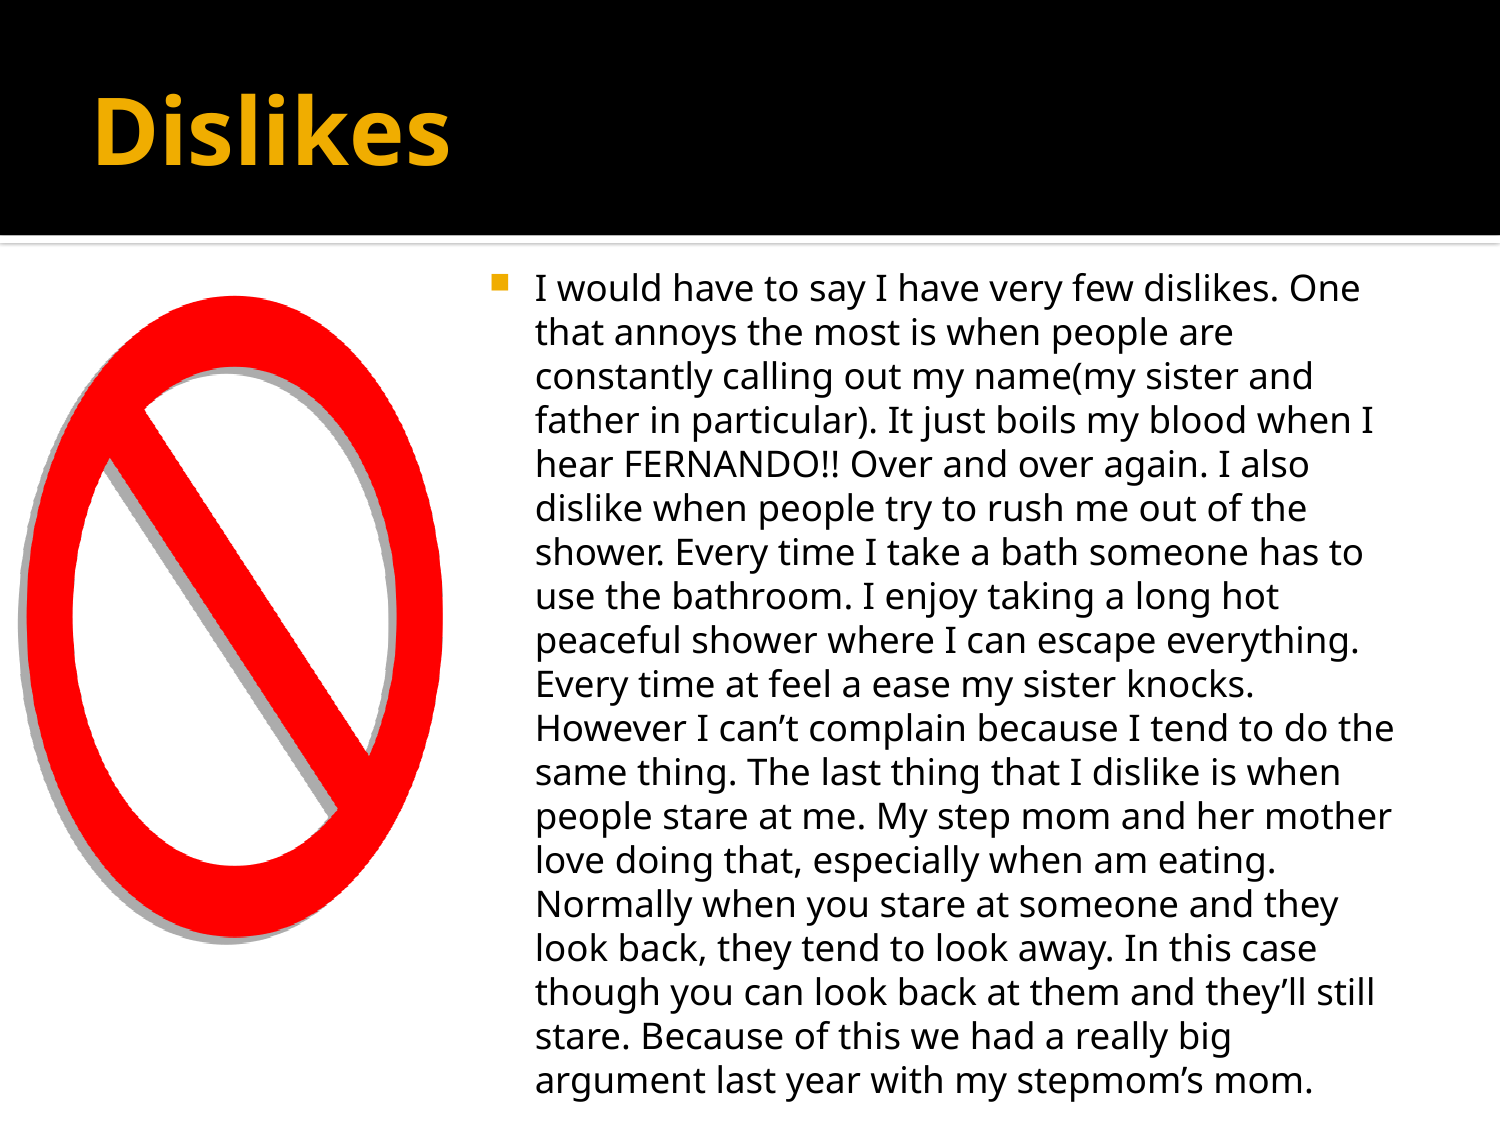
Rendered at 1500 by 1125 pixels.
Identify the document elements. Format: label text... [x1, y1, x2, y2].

list I would have to say I have very few dislikes. One that annoys the most is when people are constantly calling out my name(my sister and father in particular). It just boils my blood when I hear FERNANDO!! Over and over again. I also dislike when people try to rush me out of the shower. Every time I take a bath someone has to use the bathroom. I enjoy taking a long hot peaceful shower where I can escape everything. Every time at feel a ease my sister knocks. However I can’t complain because I tend to do the same thing. The last thing that I dislike is when people stare at me. My step mom and her mother love doing that, especially when am eating. Normally when you stare at someone and they look back, they tend to look away. In this case though you can look back at them and they’ll still stare. Because of this we had a really big argument last year with my stepmom’s mom. [462, 249, 1425, 1125]
title Dislikes [75, 25, 1425, 231]
picture [0, 262, 463, 975]
